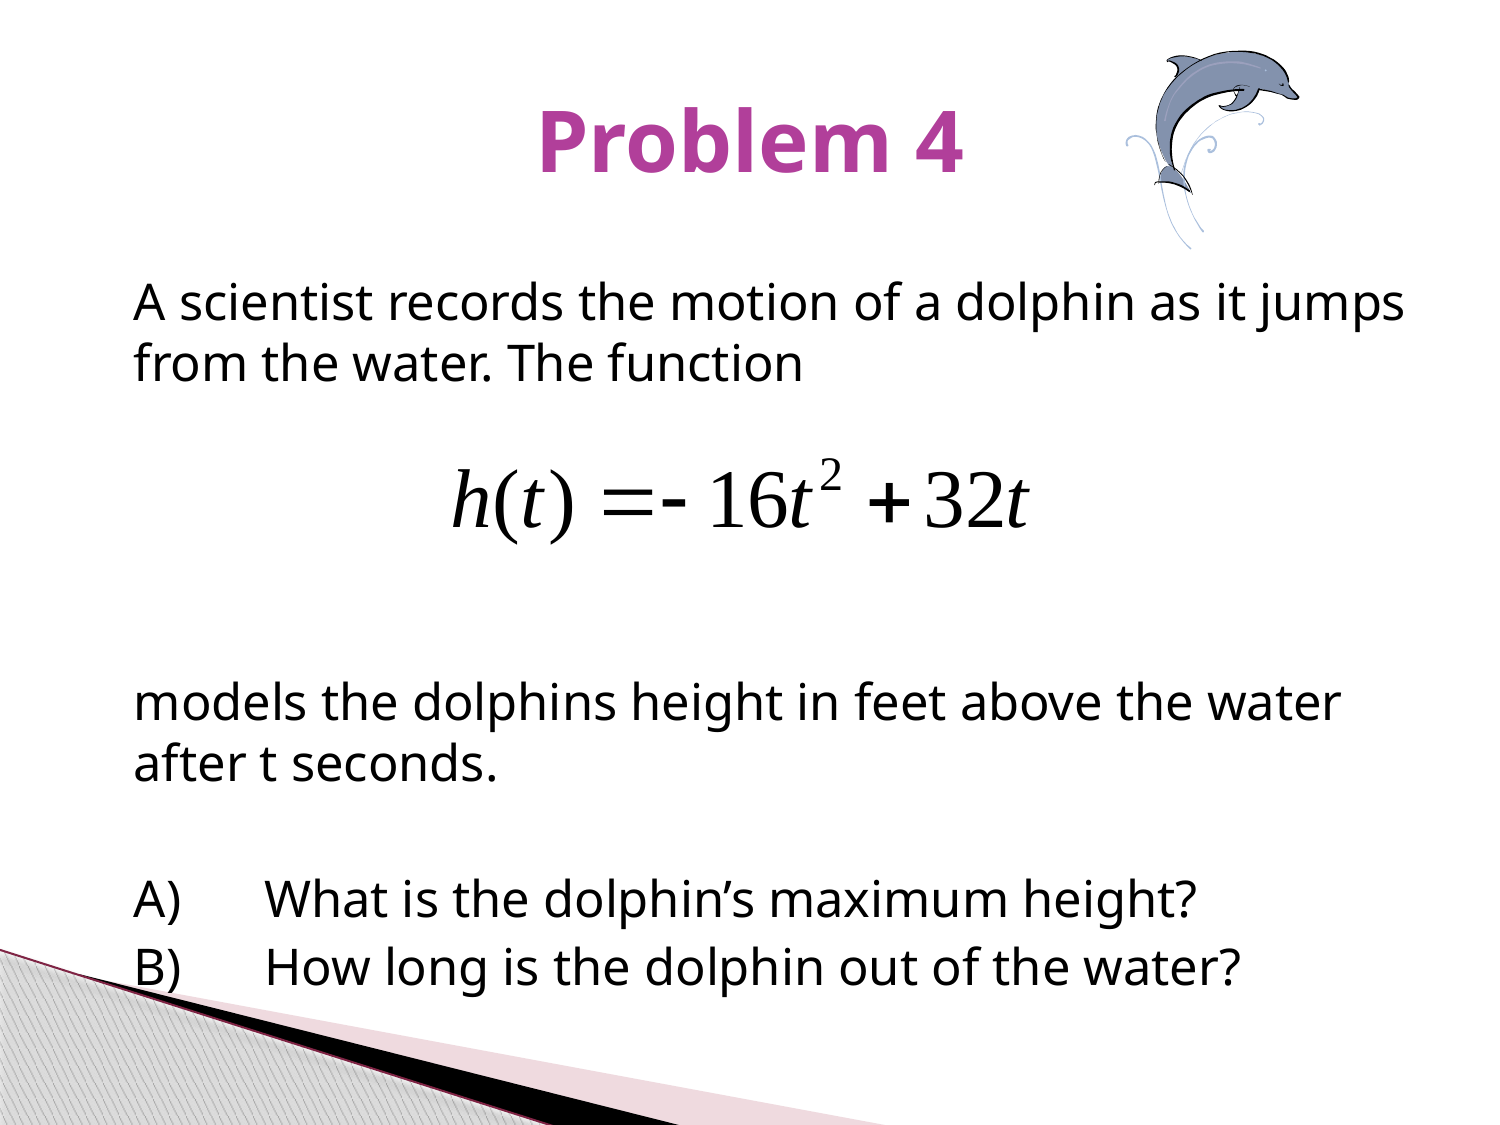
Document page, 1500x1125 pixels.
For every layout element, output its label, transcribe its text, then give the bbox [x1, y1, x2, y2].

picture [1124, 49, 1301, 251]
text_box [437, 437, 1049, 563]
title Problem 4 [75, 45, 1425, 233]
list A scientist records the motion of a dolphin as it jumps from the water. The function models the dolphins height in feet above the water after t seconds. A) What is the dolphin’s maximum height? B) How long is the dolphin out of the water? [24, 262, 1463, 1005]
